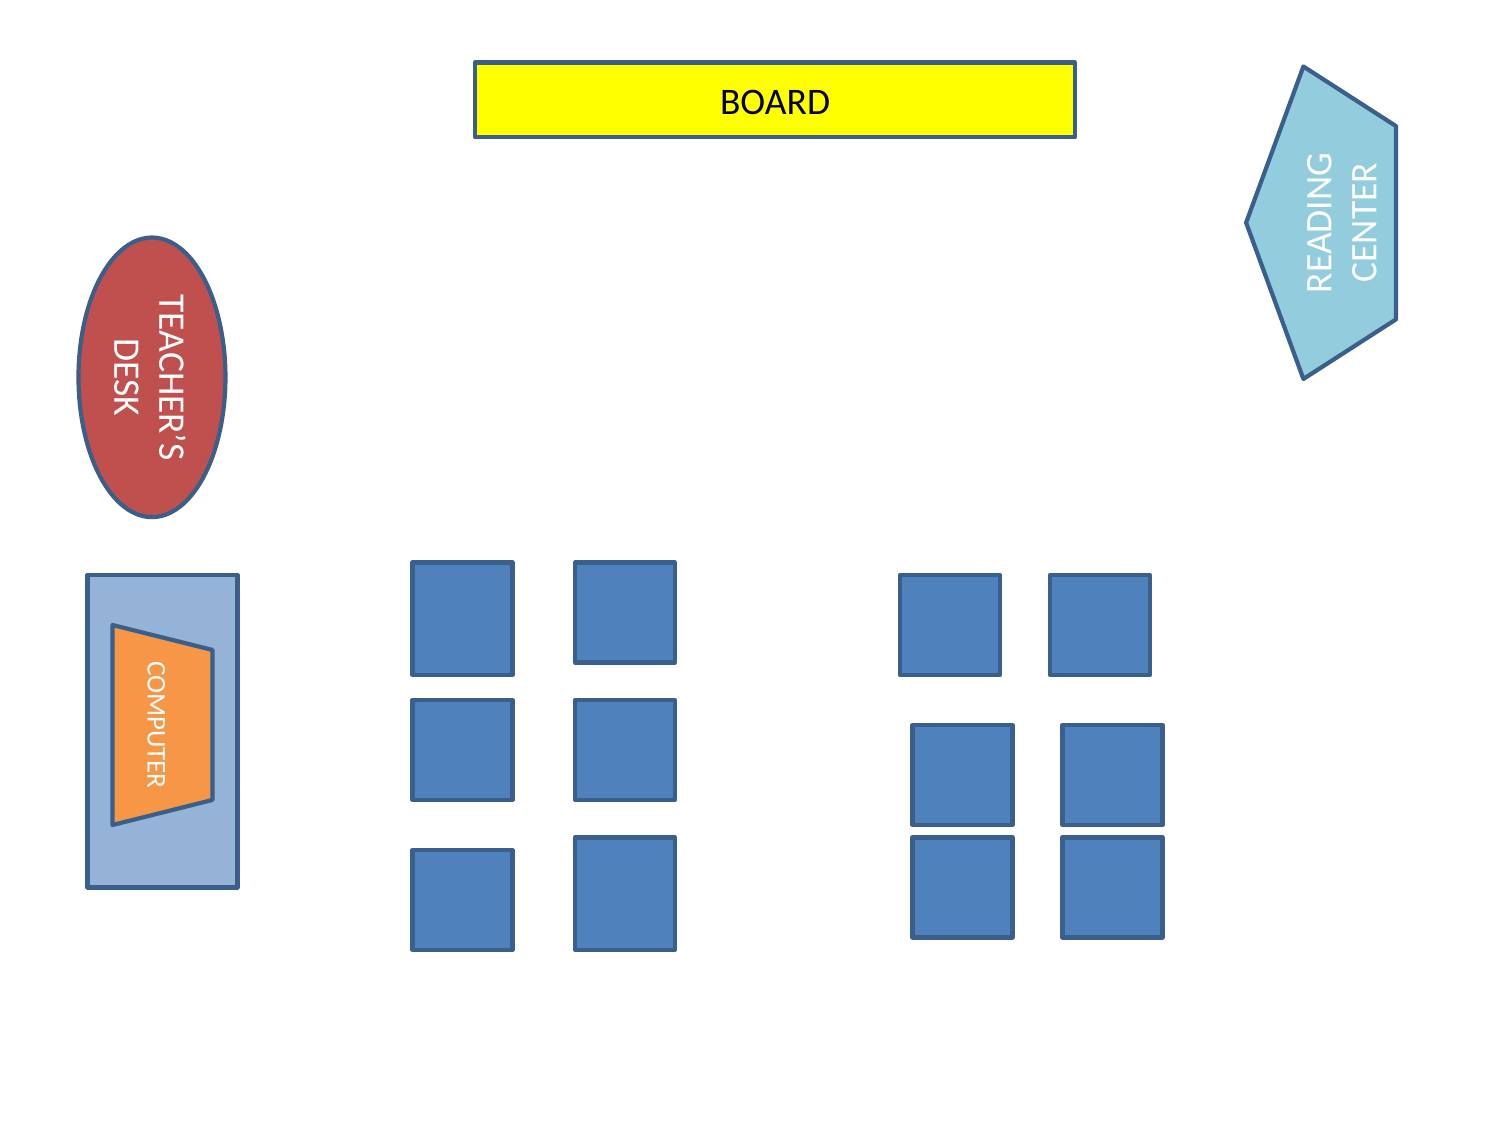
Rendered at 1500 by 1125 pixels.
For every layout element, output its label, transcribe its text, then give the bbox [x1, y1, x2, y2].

text_box [1060, 835, 1165, 940]
text_box [85, 573, 240, 890]
text_box [410, 560, 515, 677]
text_box [1060, 723, 1165, 827]
text_box BOARD [473, 60, 1077, 139]
text_box [573, 560, 677, 665]
text_box [573, 698, 677, 802]
text_box [1048, 573, 1152, 677]
text_box [410, 848, 515, 952]
text_box [898, 573, 1002, 677]
text_box COMPUTER [110, 622, 215, 828]
text_box READING CENTER [1244, 64, 1399, 381]
text_box [910, 835, 1015, 940]
text_box [910, 723, 1015, 827]
text_box [573, 835, 677, 952]
text_box TEACHER’S DESK [76, 235, 228, 520]
text_box [410, 698, 515, 802]
